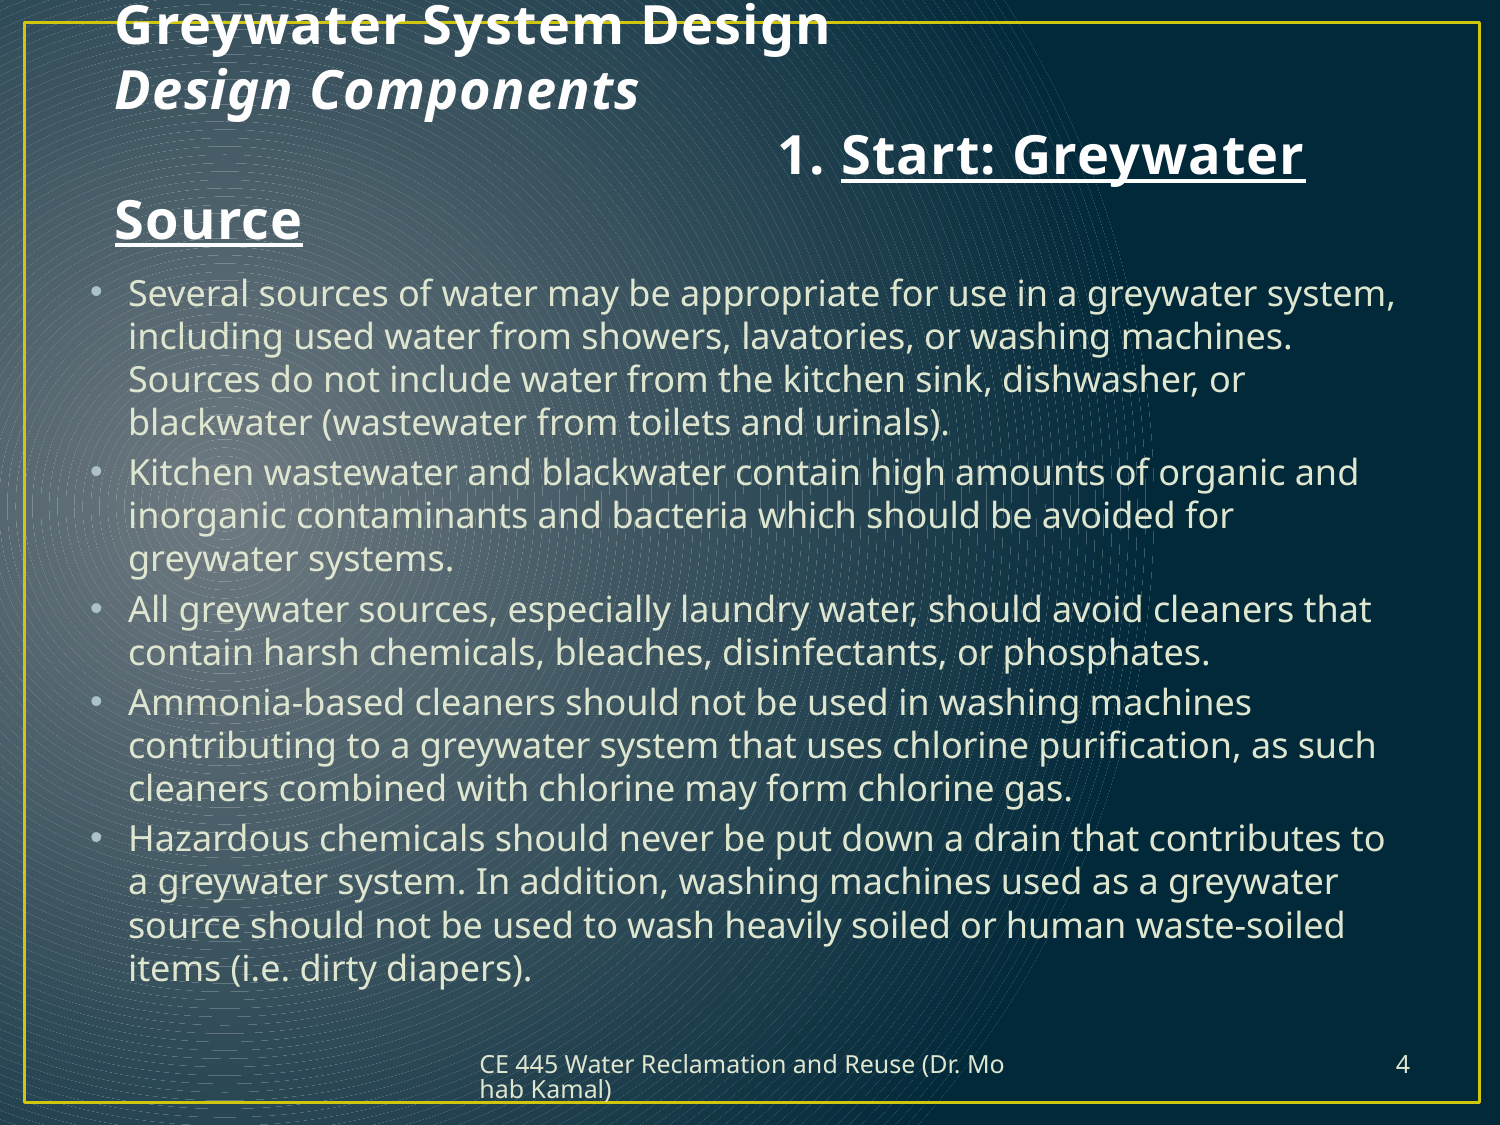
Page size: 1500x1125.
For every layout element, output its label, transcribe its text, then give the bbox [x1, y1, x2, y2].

slide_number 4 [1074, 1035, 1425, 1096]
text_box Greywater System Design Design Components 1. Start: Greywater Source [99, 70, 1450, 258]
list Several sources of water may be appropriate for use in a greywater system, including used water from showers, lavatories, or washing machines. Sources do not include water from the kitchen sink, dishwasher, or blackwater (wastewater from toilets and urinals). Kitchen wastewater and blackwater contain high amounts of organic and inorganic contaminants and bacteria which should be avoided for greywater systems. All greywater sources, especially laundry water, should avoid cleaners that contain harsh chemicals, bleaches, disinfectants, or phosphates. Ammonia-based cleaners should not be used in washing machines contributing to a greywater system that uses chlorine purification, as such cleaners combined with chlorine may form chlorine gas. Hazardous chemicals should never be put down a drain that contributes to a greywater system. In addition, washing machines used as a greywater source should not be used to wash heavily soiled or human waste-soiled items (i.e. dirty diapers). [75, 262, 1425, 1005]
footer CE 445 Water Reclamation and Reuse (Dr. Mohab Kamal) [464, 1035, 1036, 1096]
